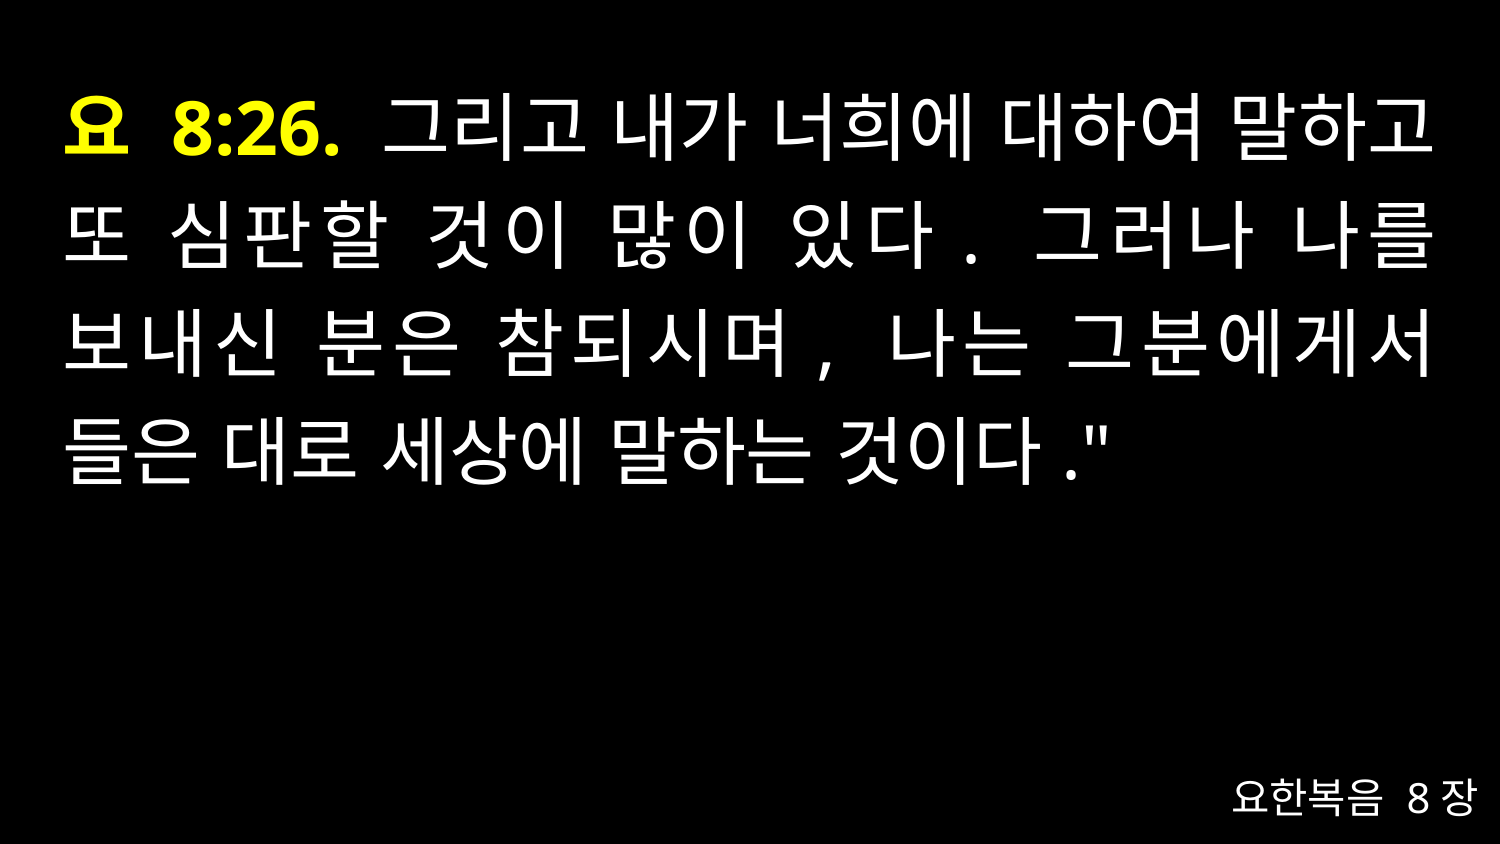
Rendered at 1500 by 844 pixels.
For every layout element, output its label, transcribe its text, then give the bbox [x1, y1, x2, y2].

title 요 8:26. 그리고 내가 너희에 대하여 말하고 또 심판할 것이 많이 있다. 그러나 나를 보내신 분은 참되시며, 나는 그분에게서 들은 대로 세상에 말하는 것이다." [0, 0, 1500, 844]
subtitle 요한복음 8장 [916, 770, 1500, 844]
